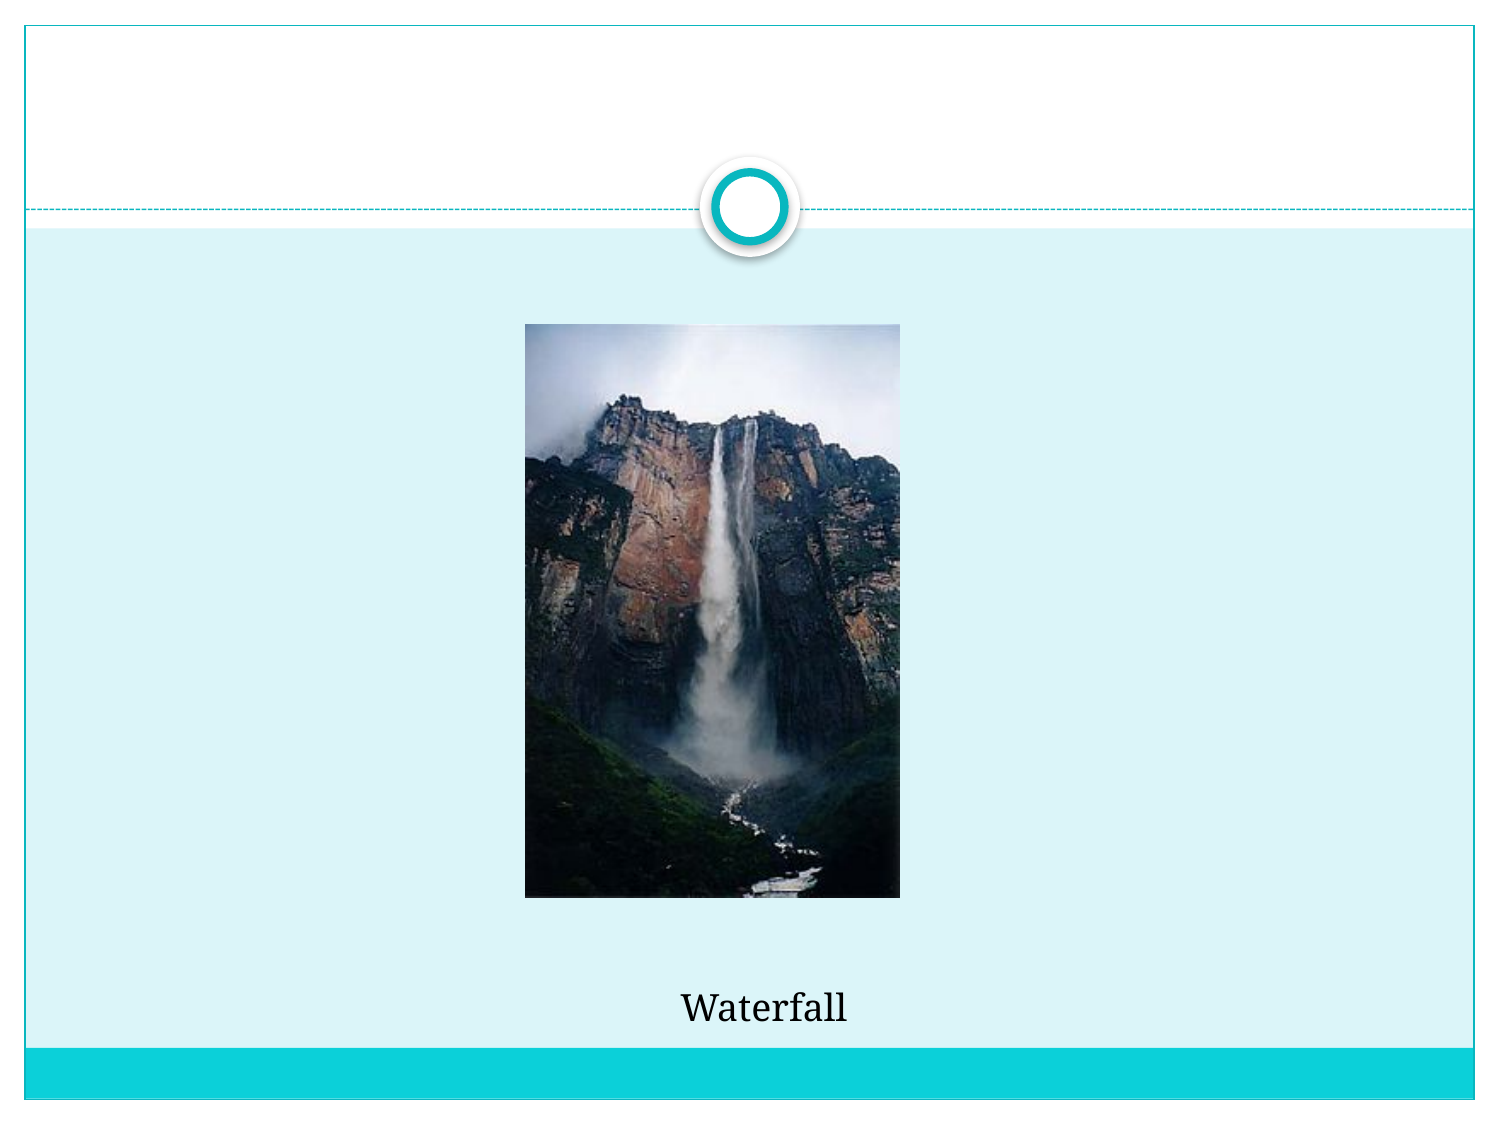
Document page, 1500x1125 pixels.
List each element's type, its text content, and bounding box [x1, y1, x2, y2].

text_box Waterfall [170, 976, 1358, 1037]
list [524, 324, 901, 898]
